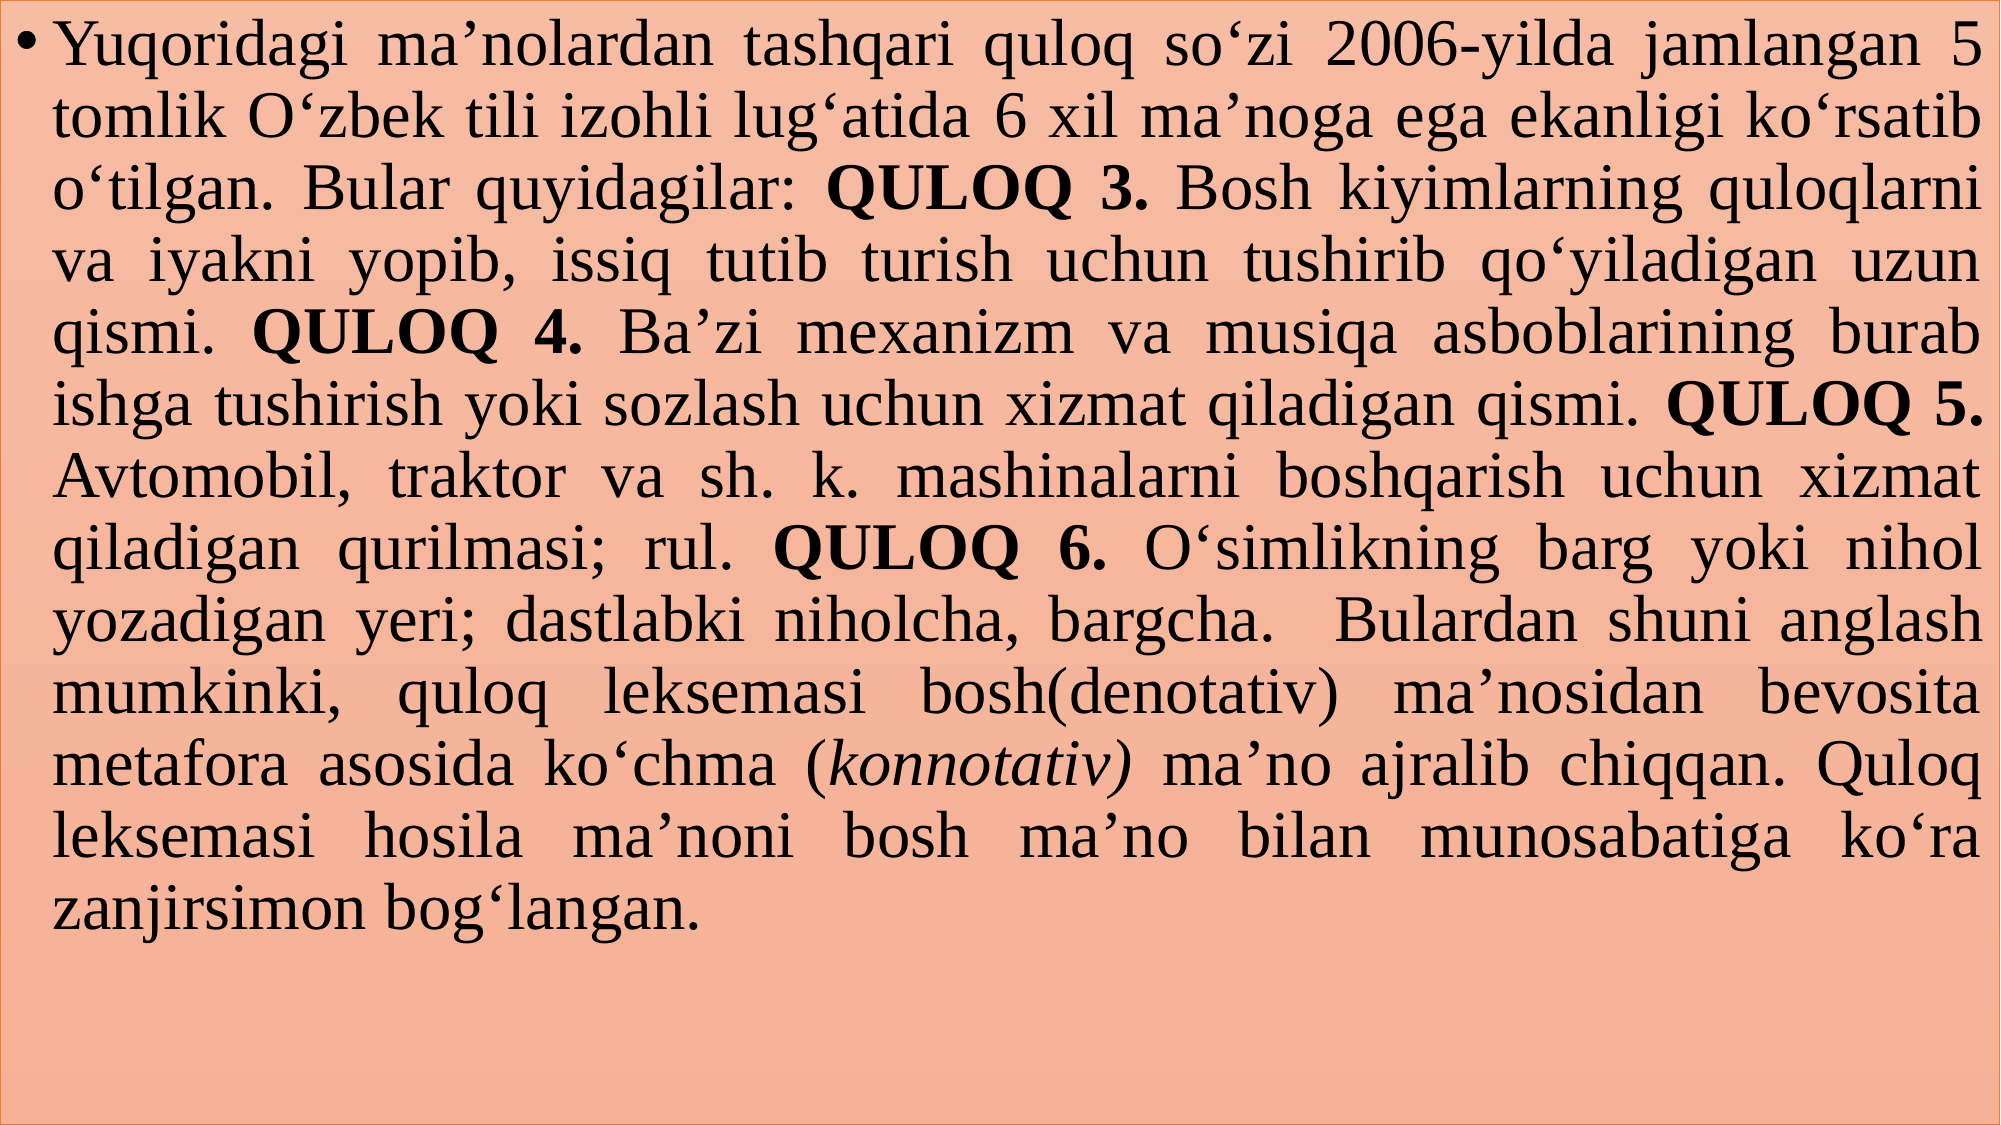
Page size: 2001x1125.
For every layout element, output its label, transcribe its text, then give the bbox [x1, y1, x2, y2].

list Yuqoridagi ma’nolardan tashqari quloq so‘zi 2006-yilda jamlangan 5 tomlik O‘zbek tili izohli lug‘atida 6 xil ma’noga ega ekanligi ko‘rsatib o‘tilgan. Bular quyidagilar: QULOQ 3. Bosh kiyimlarning quloqlarni va iyakni yopib, issiq tutib turish uchun tushirib qo‘yiladigan uzun qismi. QULOQ 4. Ba’zi mexanizm va musiqa asboblarining burab ishga tushirish yoki sozlash uchun xizmat qiladigan qismi. QULOQ 5. Avtomobil, traktor va sh. k. mashinalarni boshqarish uchun xizmat qiladigan qurilmasi; rul. QULOQ 6. O‘simlikning barg yoki nihol yozadigan yeri; dastlabki niholcha, bargcha. Bulardan shuni anglash mumkinki, quloq leksemasi bosh(denotativ) ma’nosidan bevosita metafora asosida ko‘chma (konnotativ) ma’no ajralib chiqqan. Quloq leksemasi hosila ma’noni bosh ma’no bilan munosabatiga ko‘ra zanjirsimon bog‘langan. [0, 0, 2000, 1125]
